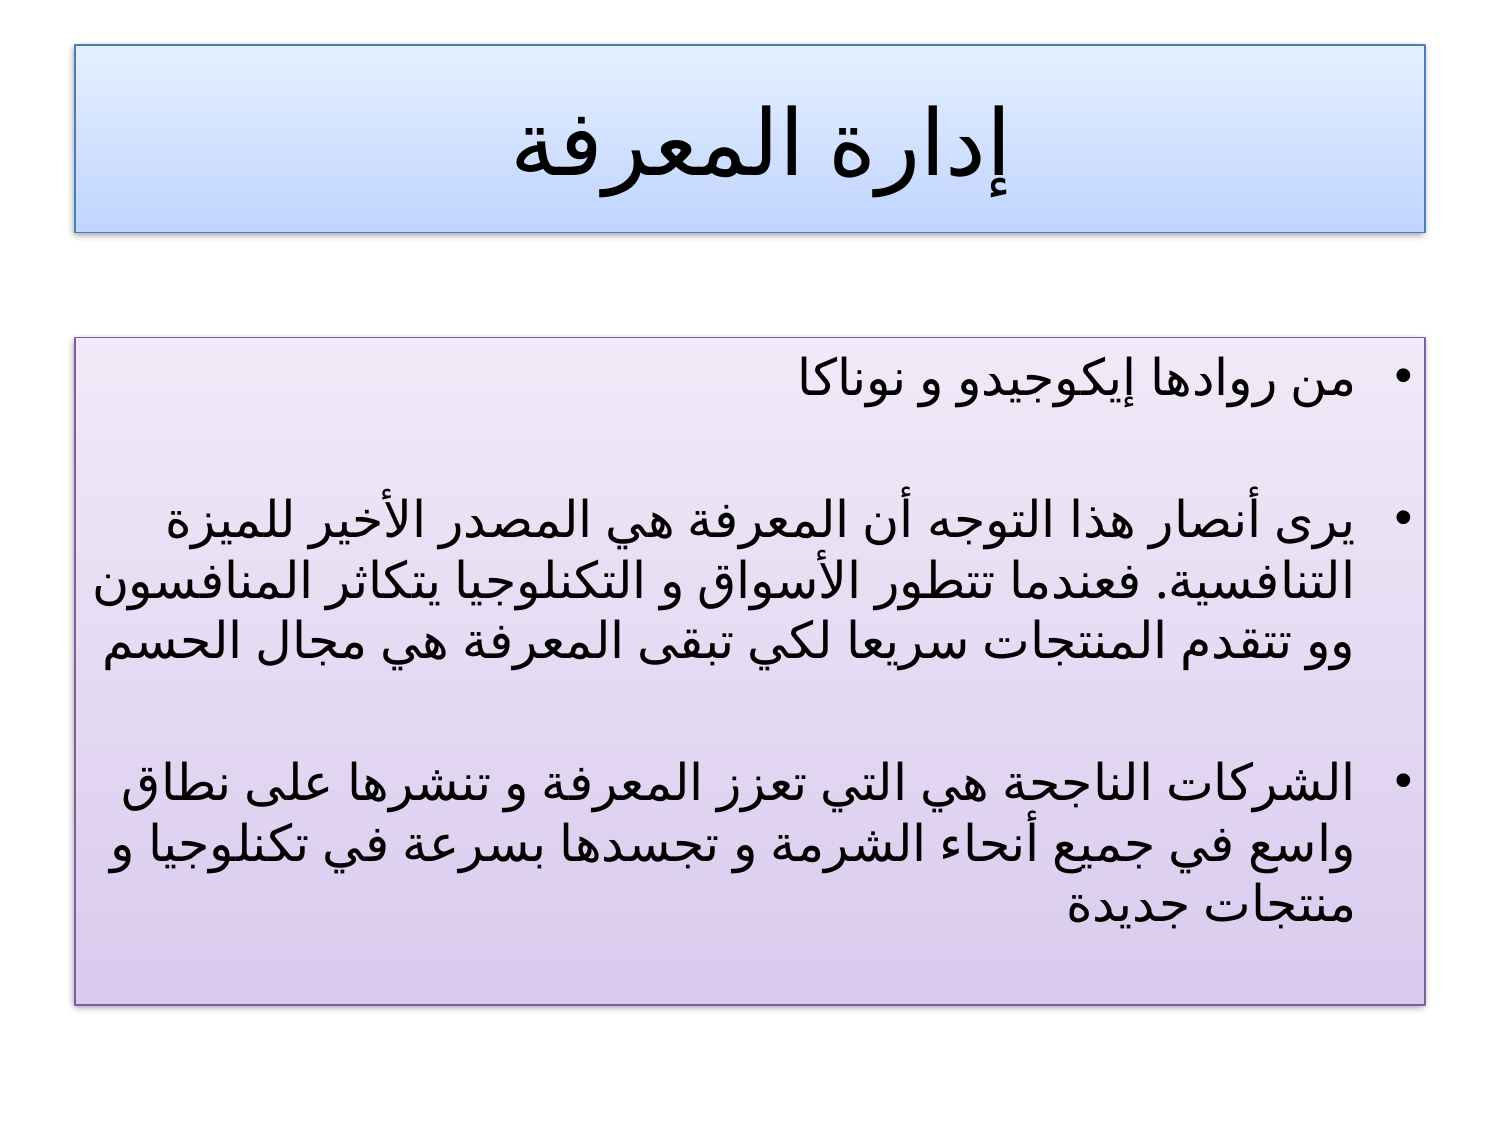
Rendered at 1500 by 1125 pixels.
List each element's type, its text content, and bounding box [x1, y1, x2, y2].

list من روادها إيكوجيدو و نوناكا يرى أنصار هذا التوجه أن المعرفة هي المصدر الأخير للميزة التنافسية. فعندما تتطور الأسواق و التكنلوجيا يتكاثر المنافسون وو تتقدم المنتجات سريعا لكي تبقى المعرفة هي مجال الحسم الشركات الناجحة هي التي تعزز المعرفة و تنشرها على نطاق واسع في جميع أنحاء الشرمة و تجسدها بسرعة في تكنلوجيا و منتجات جديدة [74, 337, 1426, 1006]
title إدارة المعرفة [74, 44, 1426, 233]
